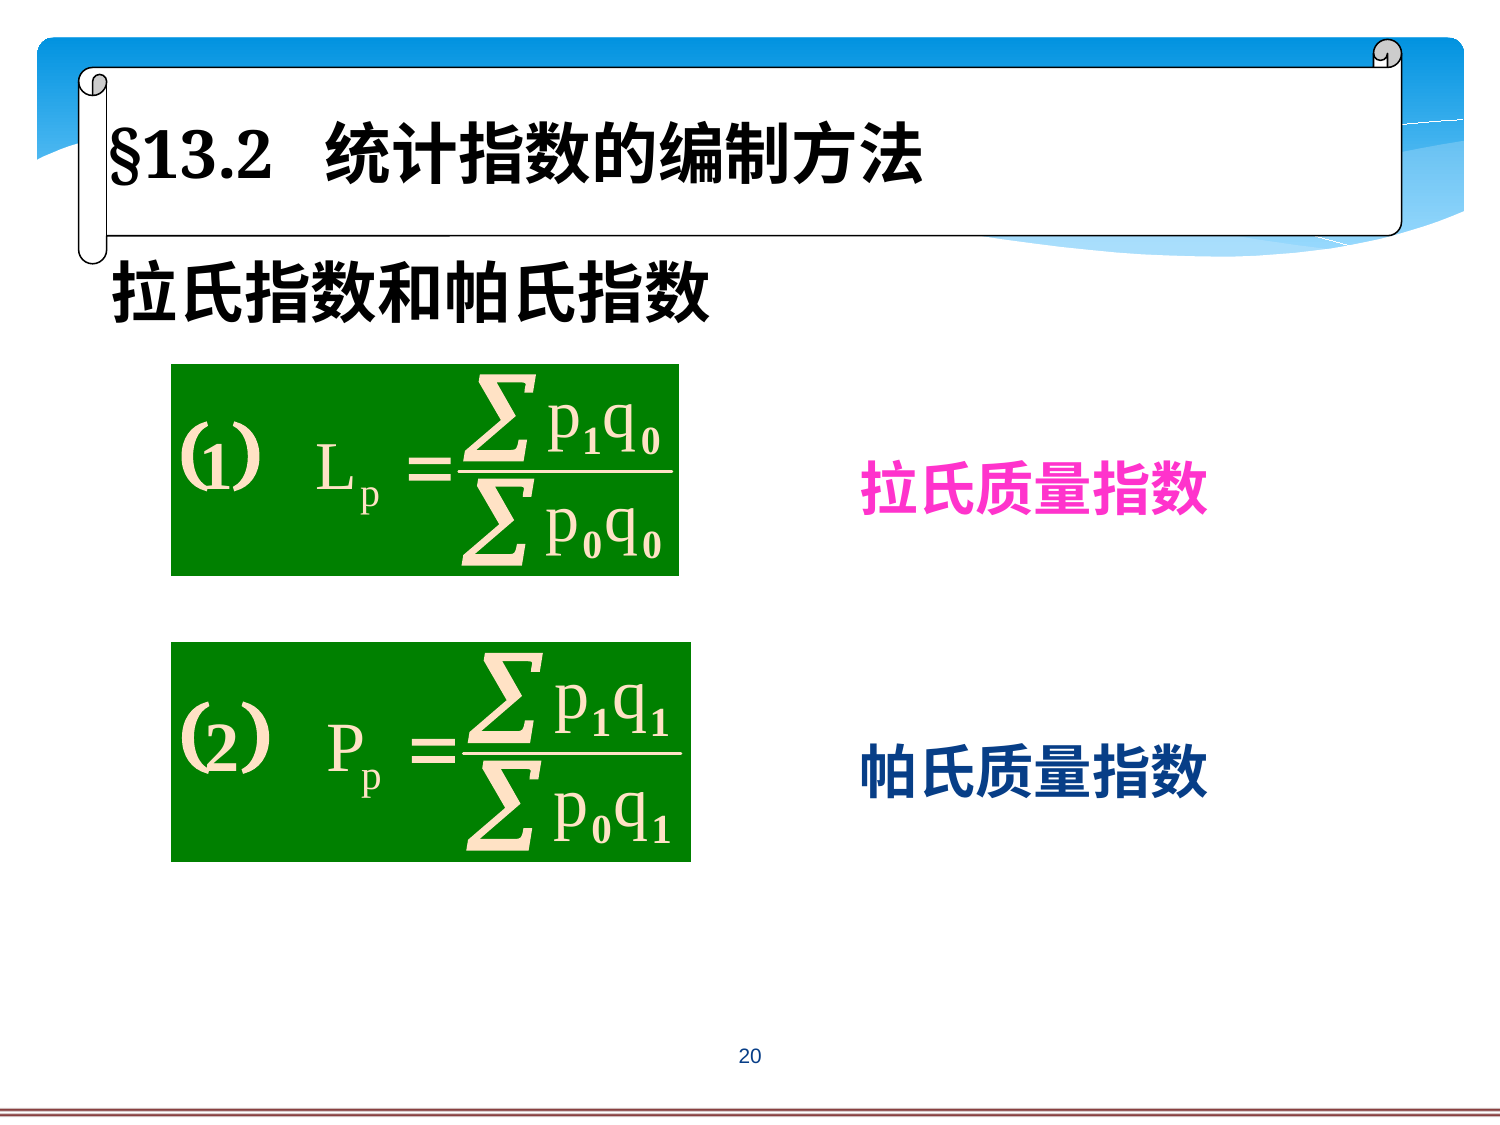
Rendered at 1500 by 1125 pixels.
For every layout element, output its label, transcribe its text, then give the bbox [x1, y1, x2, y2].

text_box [170, 363, 680, 577]
text_box 帕氏质量指数 [844, 727, 1235, 813]
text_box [170, 642, 692, 862]
slide_number 20 [654, 1025, 846, 1086]
text_box 拉氏质量指数 [844, 444, 1235, 530]
text_box 拉氏指数和帕氏指数 [49, 243, 1451, 374]
picture [0, 1099, 1500, 1125]
text_box §13.2 统计指数的编制方法 [78, 39, 1402, 264]
